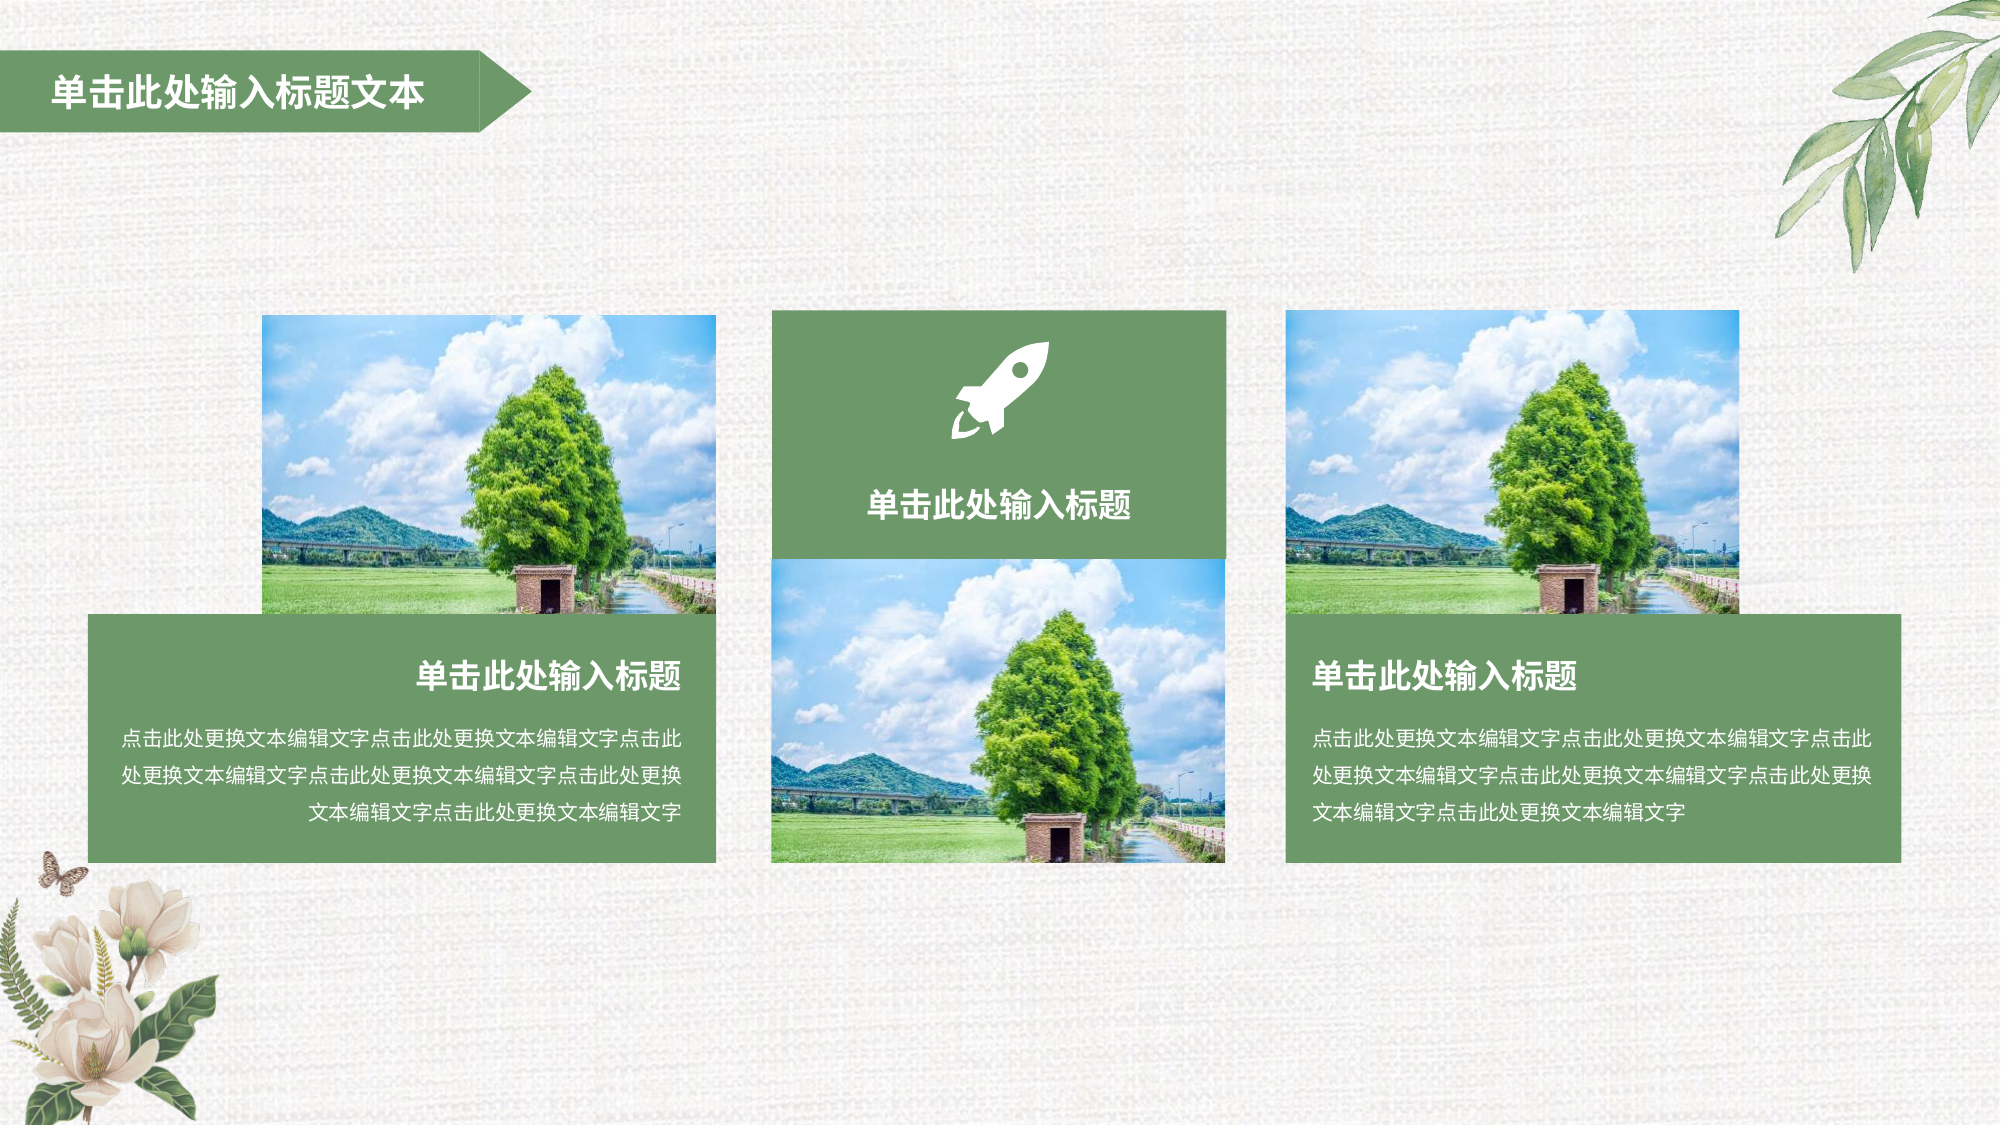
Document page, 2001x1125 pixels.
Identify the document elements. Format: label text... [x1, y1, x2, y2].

text_box 单击此处输入标题 [394, 647, 697, 703]
text_box [770, 558, 1226, 864]
text_box 单击此处输入标题 [815, 476, 1184, 532]
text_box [0, 50, 532, 133]
text_box [1285, 309, 1740, 615]
text_box [771, 309, 1227, 560]
text_box 点击此处更换文本编辑文字点击此处更换文本编辑文字点击此处更换文本编辑文字点击此处更换文本编辑文字点击此处更换文本编辑文字点击此处更换文本编辑文字 [1297, 705, 1890, 833]
text_box [261, 315, 717, 615]
text_box 单击此处输入标题 [1297, 647, 1613, 703]
picture [0, 0, 2001, 1125]
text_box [951, 341, 1049, 439]
text_box [1285, 613, 1902, 864]
text_box [87, 613, 717, 864]
text_box 点击此处更换文本编辑文字点击此处更换文本编辑文字点击此处更换文本编辑文字点击此处更换文本编辑文字点击此处更换文本编辑文字点击此处更换文本编辑文字 [103, 705, 697, 833]
